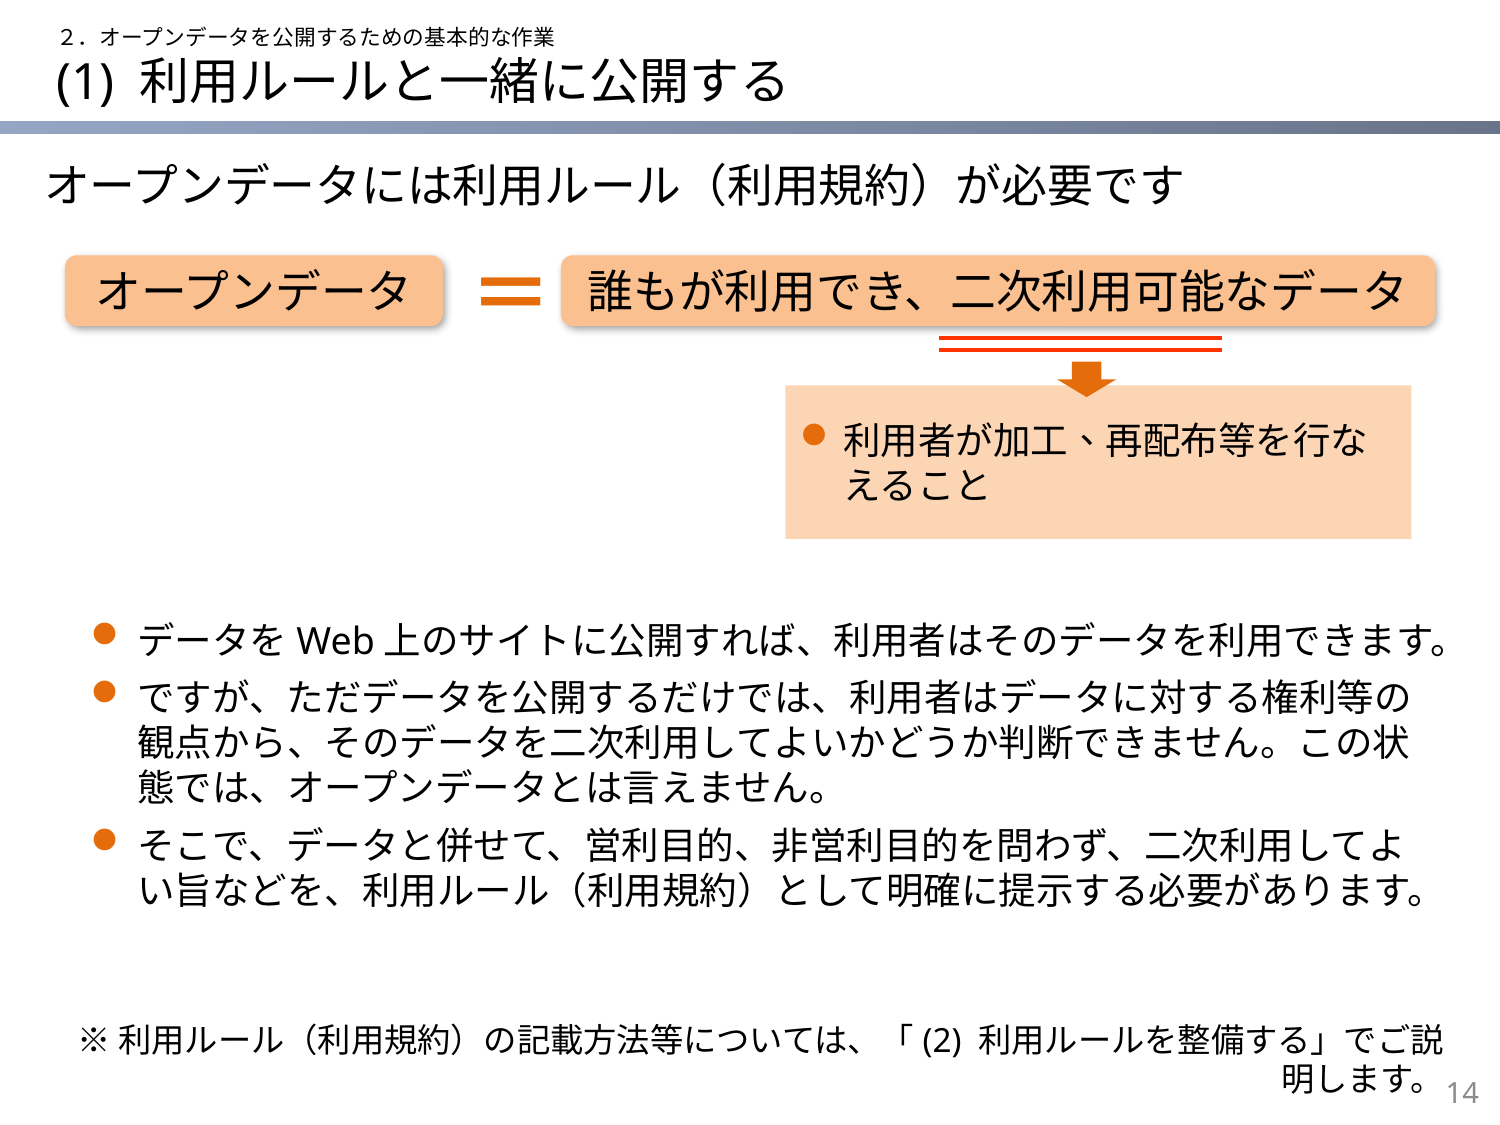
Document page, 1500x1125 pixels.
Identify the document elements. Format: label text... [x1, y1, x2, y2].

text_box オープンデータには利用ルール（利用規約）が必要です [29, 148, 1471, 220]
text_box ＝ [454, 255, 538, 327]
text_box データをWeb上のサイトに公開すれば、利用者はそのデータを利用できます。 ですが、ただデータを公開するだけでは、利用者はデータに対する権利等の観点から、そのデータを二次利用してよいかどうか判断できません。この状態では、オープンデータとは言えません。 そこで、データと併せて、営利目的、非営利目的を問わず、二次利用してよい旨などを、利用ルール（利用規約）として明確に提示する必要があります。 [76, 609, 1448, 930]
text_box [938, 337, 1223, 350]
text_box ※利用ルール（利用規約）の記載方法等については、「(2) 利用ルールを整備する」でご説明します。 [29, 1011, 1459, 1083]
slide_number 13 [1411, 1070, 1495, 1118]
text_box 利用者が加工、再配布等を行なえること [784, 384, 1412, 540]
text_box [1053, 360, 1120, 399]
text_box オープンデータ [64, 255, 443, 327]
text_box ２．オープンデータを公開するための基本的な作業 [41, 19, 1471, 58]
title (1) 利用ルールと一緒に公開する [41, 58, 1459, 119]
text_box 誰もが利用でき、二次利用可能なデータ [560, 255, 1436, 327]
